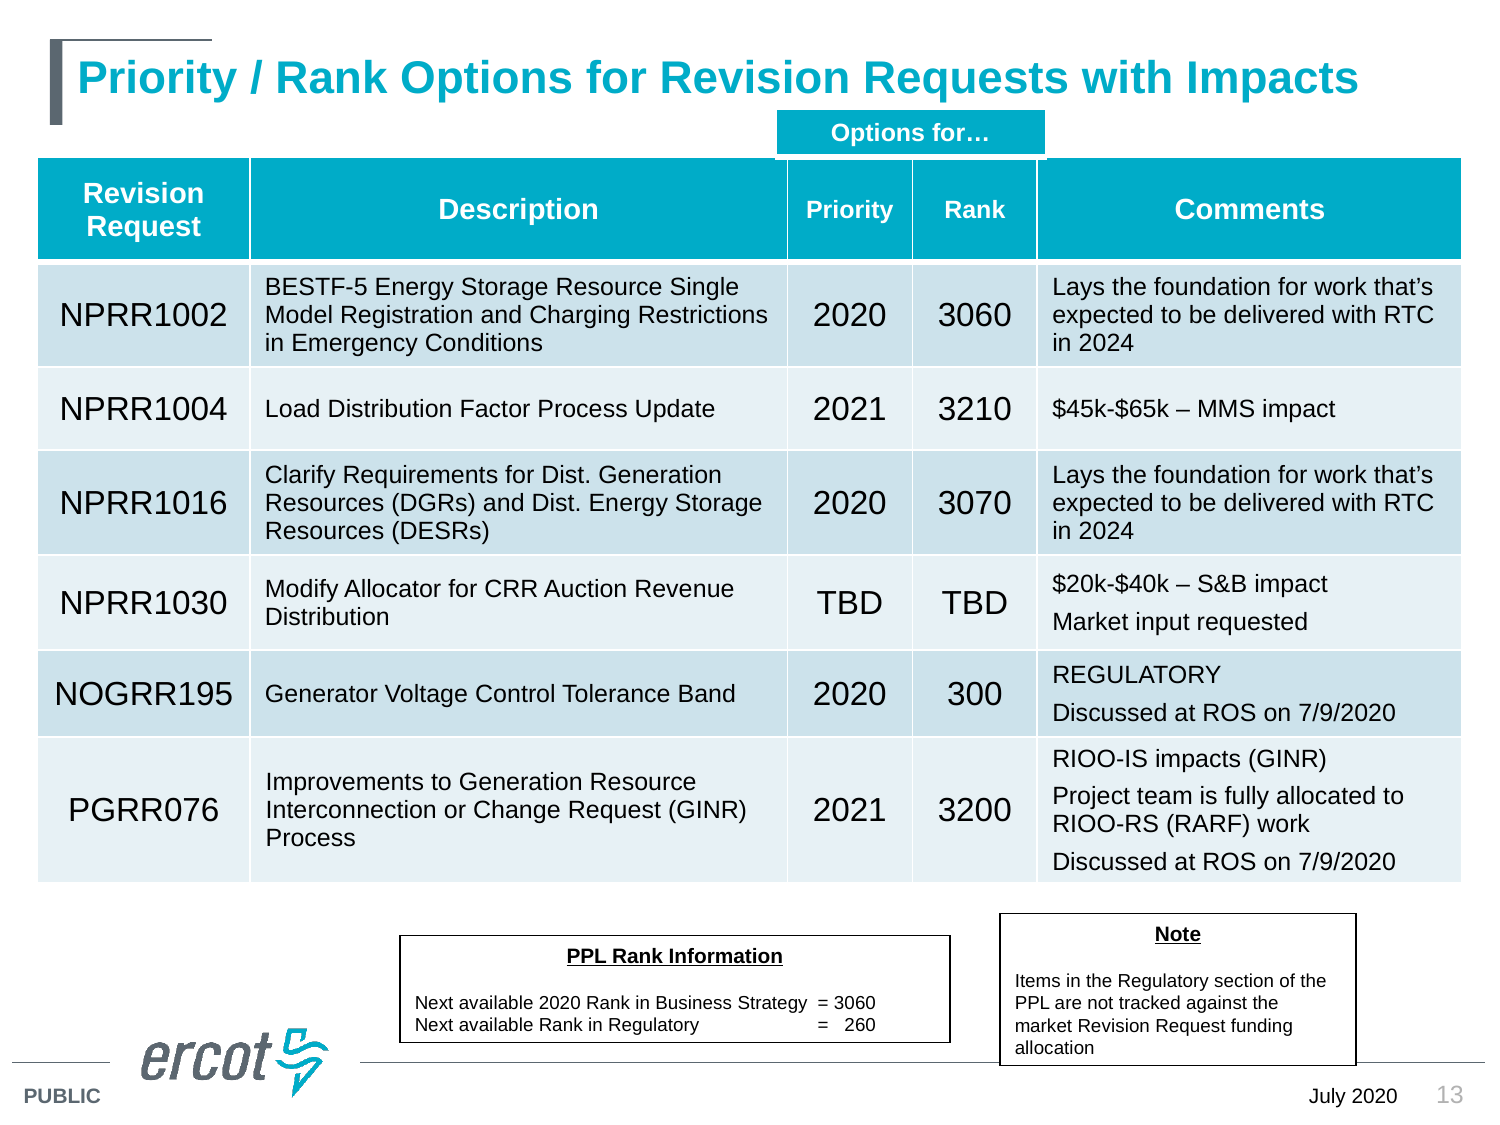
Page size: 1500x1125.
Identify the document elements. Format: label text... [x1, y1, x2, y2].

table_cell NPRR1030 [38, 556, 249, 649]
table_cell 2020 [788, 265, 912, 366]
table_header Comments [1038, 158, 1461, 259]
table_cell $20k-$40k – S&B impact Market input requested [1038, 556, 1461, 649]
table_cell $45k-$65k – MMS impact [1038, 368, 1461, 449]
table_cell PGRR076 [38, 738, 249, 882]
table_cell 2021 [788, 368, 912, 449]
table_cell Modify Allocator for CRR Auction Revenue Distribution [251, 556, 787, 649]
picture [137, 1024, 332, 1100]
table_cell 3070 [913, 451, 1036, 554]
table_header Priority [788, 160, 912, 259]
text_box Note Items in the Regulatory section of the PPL are not tracked against the market Revision Request funding allocation [999, 913, 1356, 1066]
table_cell 3060 [913, 265, 1036, 366]
table_cell 2021 [788, 738, 912, 882]
table_cell TBD [788, 556, 912, 649]
table_header Options for… [777, 110, 1045, 154]
table_cell 3210 [913, 368, 1036, 449]
table_header Rank [913, 160, 1036, 259]
table_cell NPRR1002 [38, 265, 249, 366]
table_cell 3200 [913, 738, 1036, 882]
table_cell NPRR1004 [38, 368, 249, 449]
table_cell 2020 [788, 651, 912, 736]
table_cell Load Distribution Factor Process Update [251, 368, 787, 449]
table_header Description [251, 158, 787, 259]
text_box PPL Rank Information Next available 2020 Rank in Business Strategy = 3060 Next available Rank in Regulatory = 260 [399, 935, 950, 1043]
table_cell NPRR1016 [38, 451, 249, 554]
table_cell NOGRR195 [38, 651, 249, 736]
table_cell Generator Voltage Control Tolerance Band [251, 651, 787, 736]
table_cell TBD [913, 556, 1036, 649]
title Priority / Rank Options for Revision Requests with Impacts [62, 39, 1413, 125]
table_cell BESTF-5 Energy Storage Resource Single Model Registration and Charging Restrictions in Emergency Conditions [251, 265, 787, 366]
table_cell Lays the foundation for work that’s expected to be delivered with RTC in 2024 [1038, 451, 1461, 554]
table_cell 2020 [788, 451, 912, 554]
table_cell Clarify Requirements for Dist. Generation Resources (DGRs) and Dist. Energy Storage Resources (DESRs) [251, 451, 787, 554]
table_header Revision Request [38, 158, 249, 259]
table_cell 300 [913, 651, 1036, 736]
table_cell RIOO-IS impacts (GINR) Project team is fully allocated to RIOO-RS (RARF) work Discussed at ROS on 7/9/2020 [1038, 738, 1461, 882]
table_cell Lays the foundation for work that’s expected to be delivered with RTC in 2024 [1038, 265, 1461, 366]
table_cell Improvements to Generation Resource Interconnection or Change Request (GINR) Process [251, 738, 787, 882]
table_cell REGULATORY Discussed at ROS on 7/9/2020 [1038, 651, 1461, 736]
slide_number 13 [1412, 1076, 1488, 1112]
